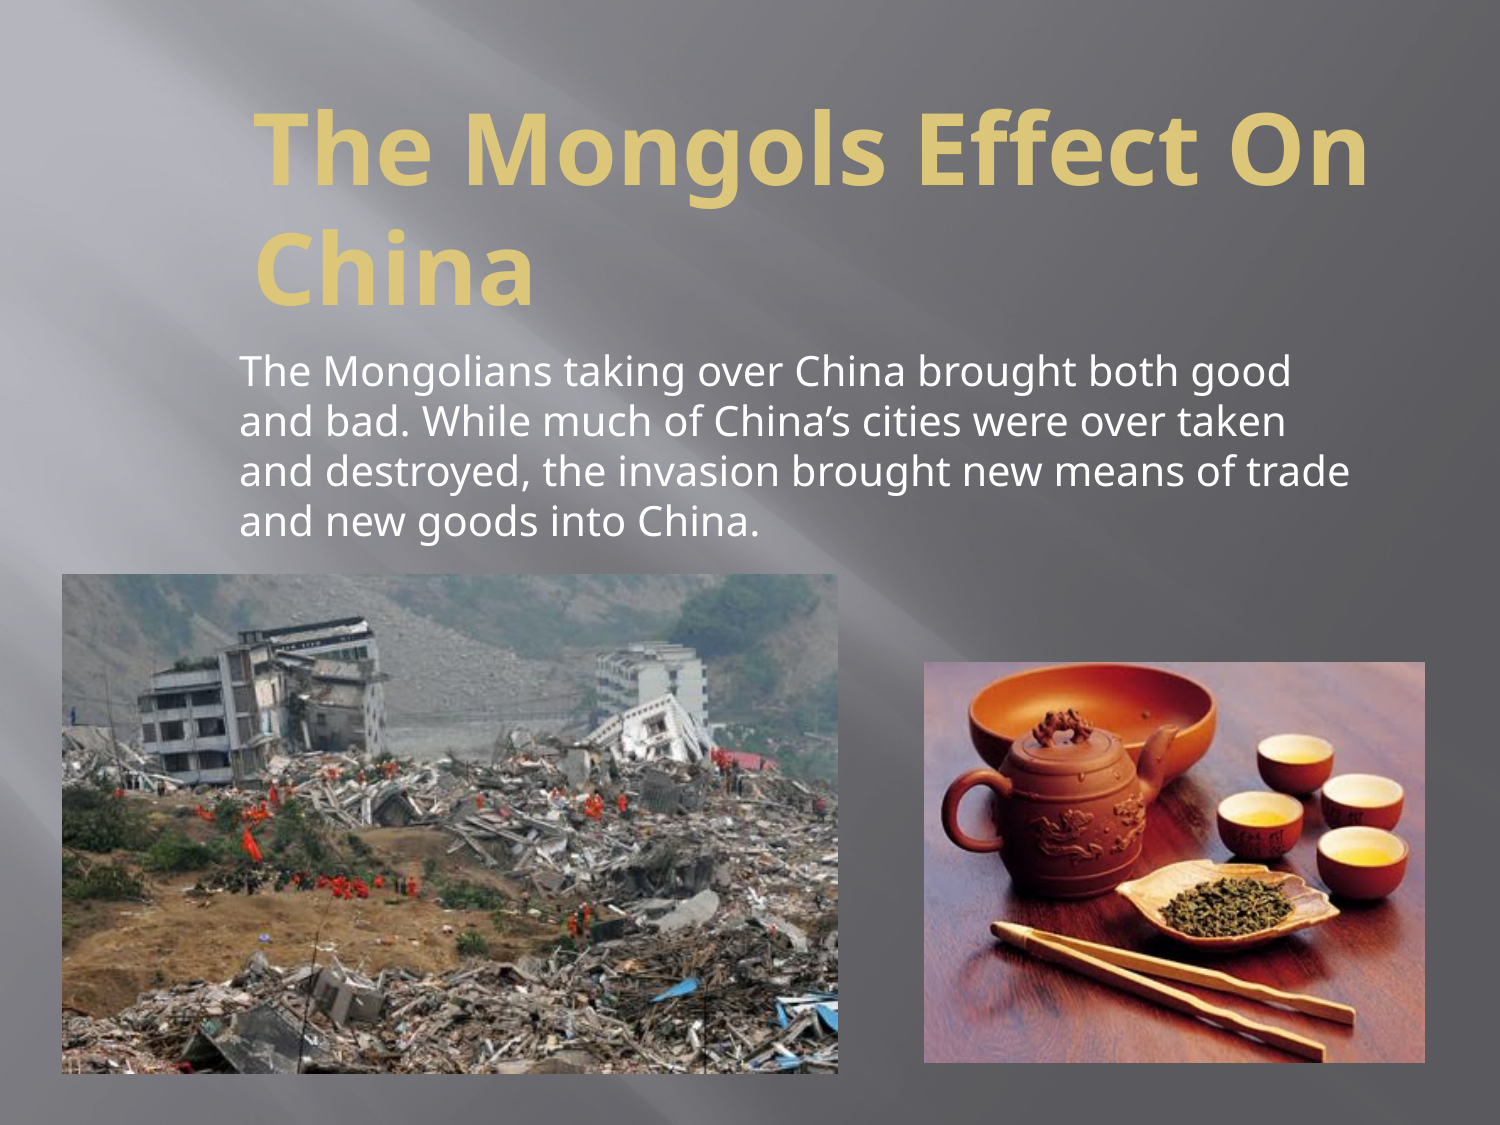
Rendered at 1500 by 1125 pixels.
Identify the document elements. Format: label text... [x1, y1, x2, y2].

list The Mongolians taking over China brought both good and bad. While much of China’s cities were over taken and destroyed, the invasion brought new means of trade and new goods into China. [212, 337, 1375, 586]
title The Mongols Effect On China [237, 24, 1400, 325]
picture [924, 662, 1426, 1063]
picture [62, 574, 838, 1074]
